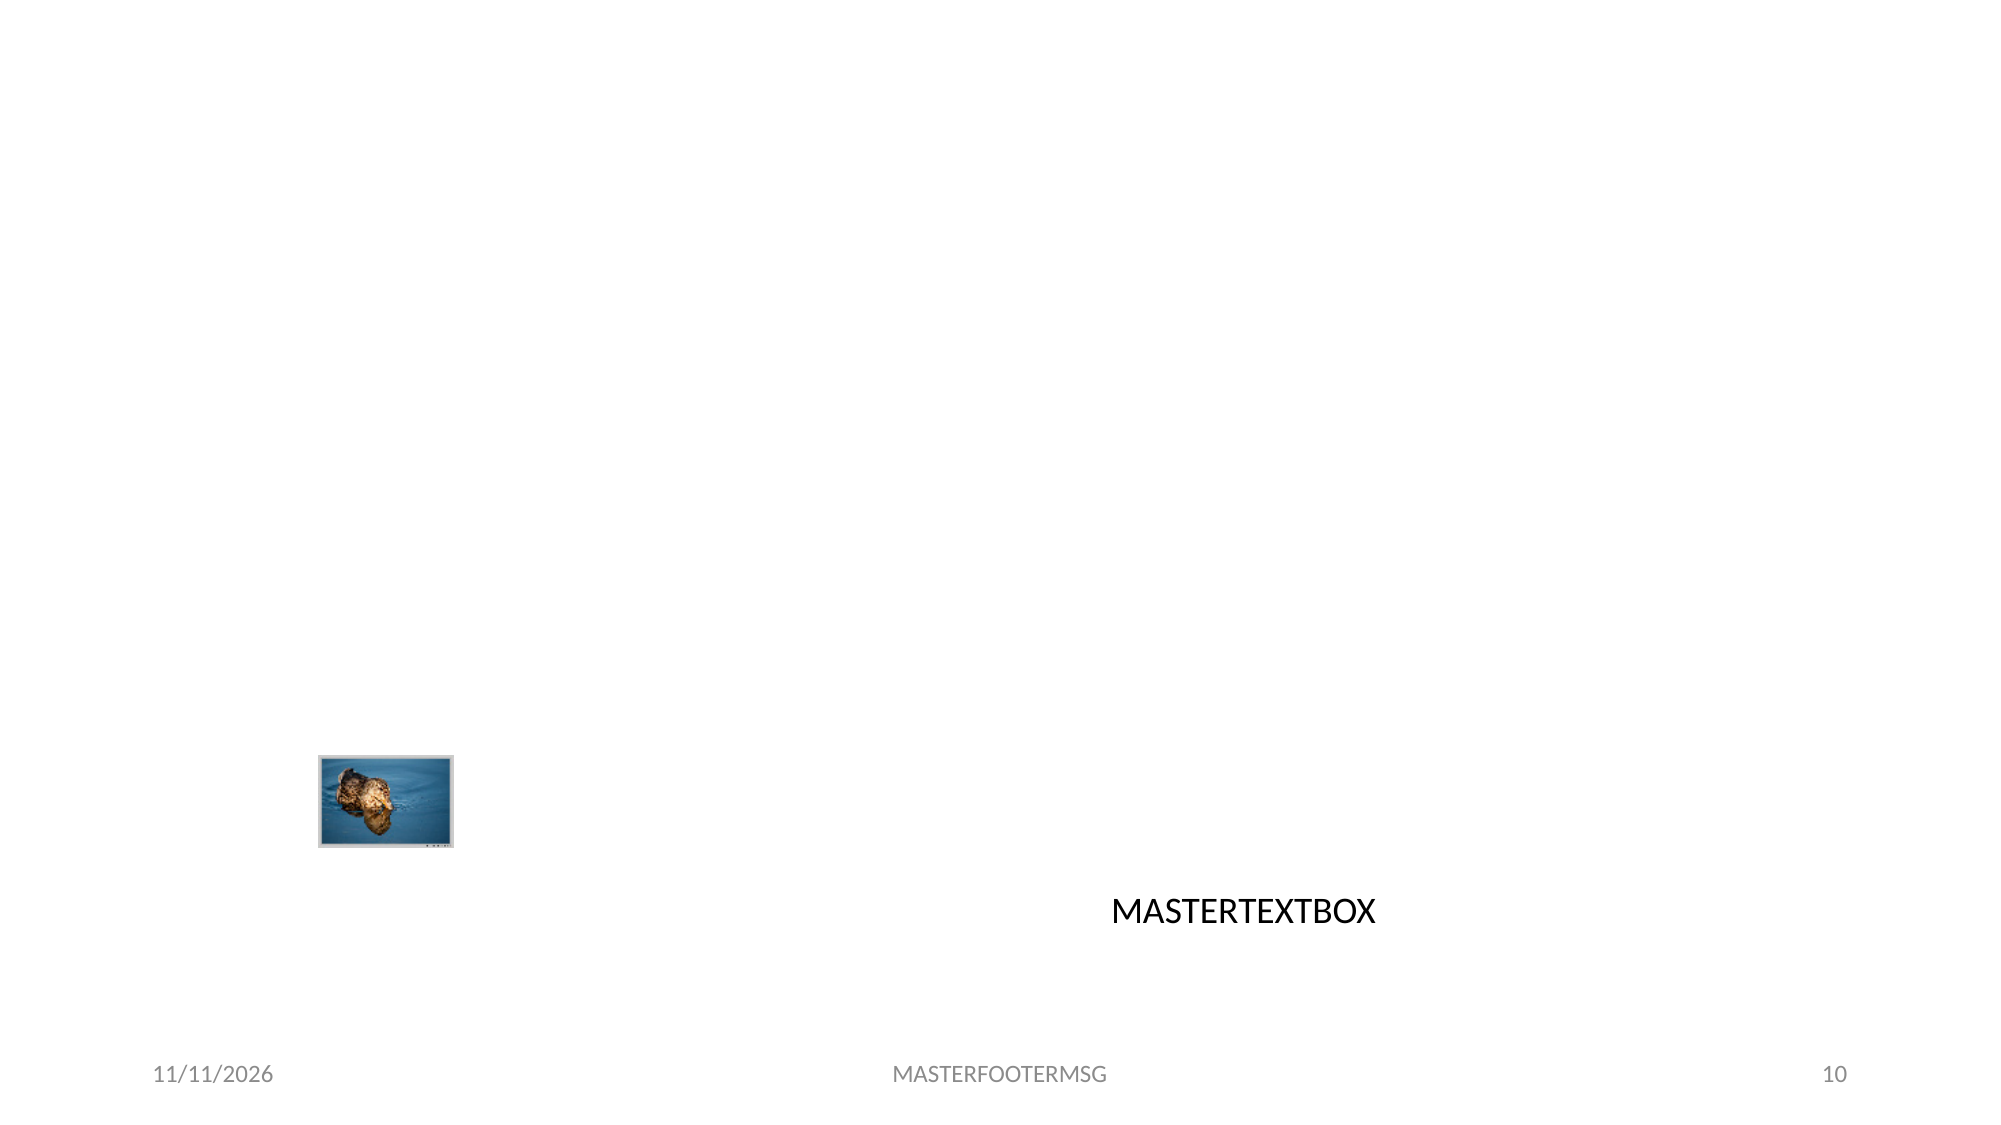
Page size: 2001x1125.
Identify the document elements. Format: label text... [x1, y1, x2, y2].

slide_number 10 [1412, 1042, 1863, 1103]
picture [318, 755, 454, 848]
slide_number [137, 1042, 588, 1103]
footer MASTERFOOTERMSG [662, 1042, 1338, 1103]
